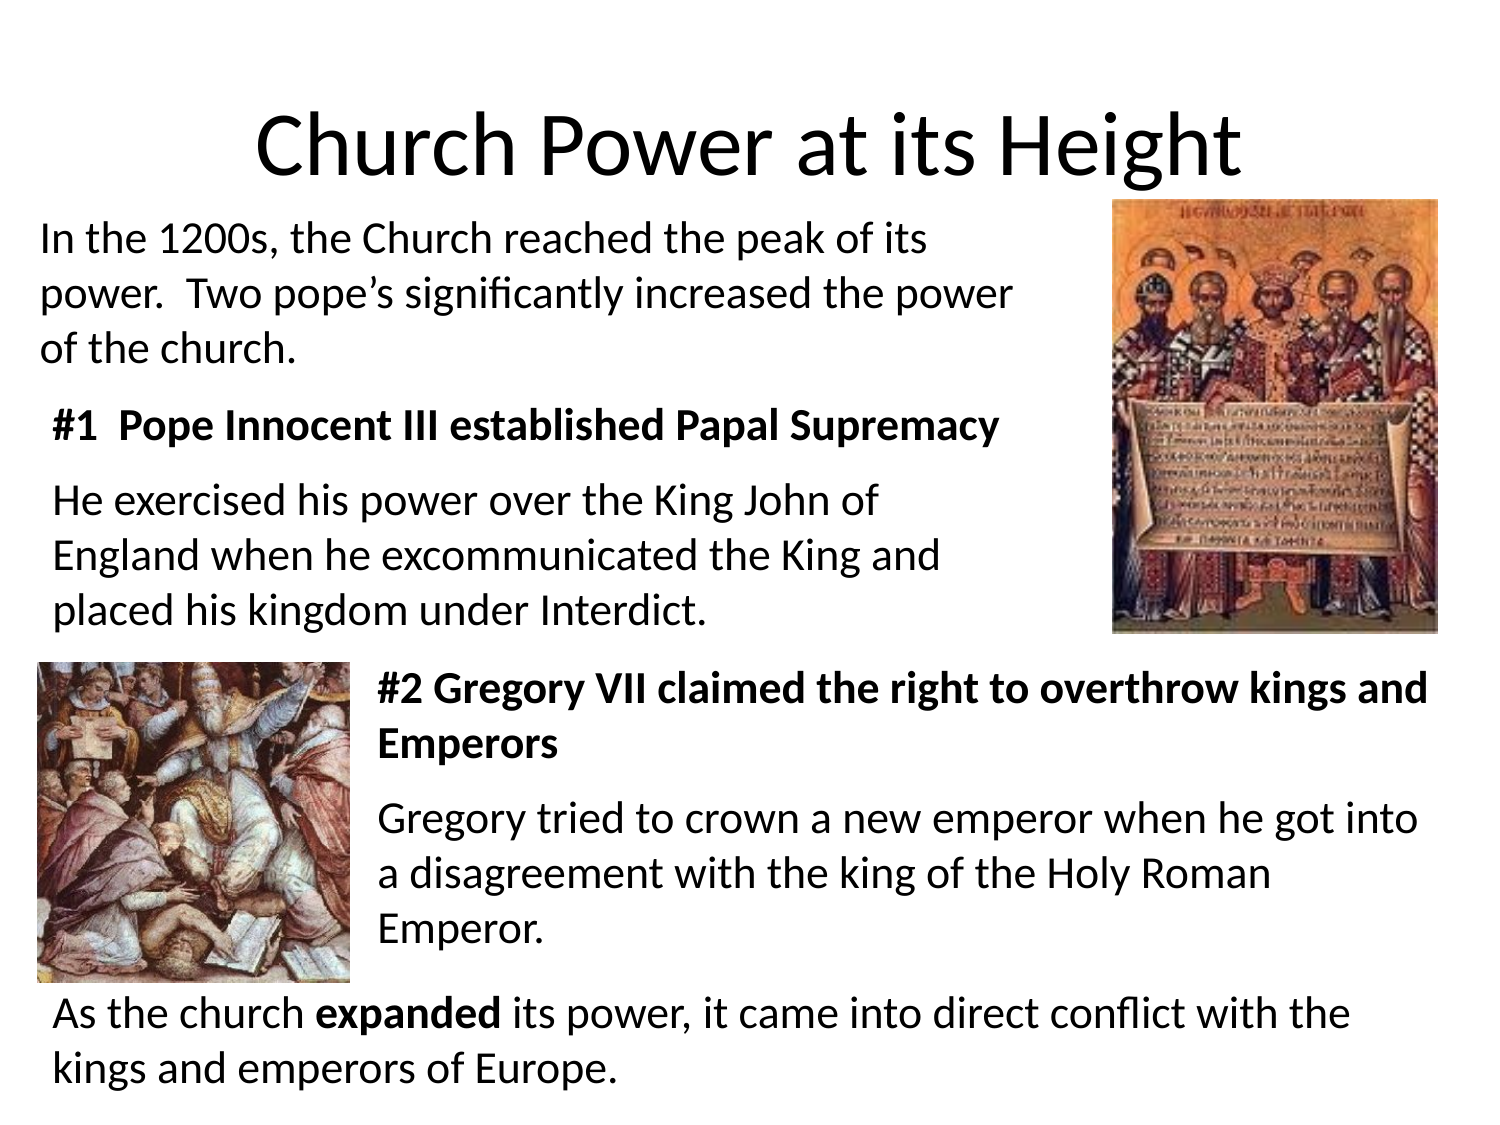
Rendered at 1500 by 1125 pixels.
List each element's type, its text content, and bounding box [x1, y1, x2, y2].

text_box #1 Pope Innocent III established Papal Supremacy He exercised his power over the King John of England when he excommunicated the King and placed his kingdom under Interdict. [37, 387, 1038, 643]
text_box As the church expanded its power, it came into direct conflict with the kings and emperors of Europe. [37, 974, 1463, 1100]
title Church Power at its Height [75, 45, 1425, 233]
text_box #2 Gregory VII claimed the right to overthrow kings and Emperors Gregory tried to crown a new emperor when he got into a disagreement with the king of the Holy Roman Emperor. [362, 650, 1450, 960]
picture [37, 662, 351, 983]
text_box In the 1200s, the Church reached the peak of its power. Two pope’s significantly increased the power of the church. [24, 200, 1075, 380]
picture [1112, 199, 1438, 634]
